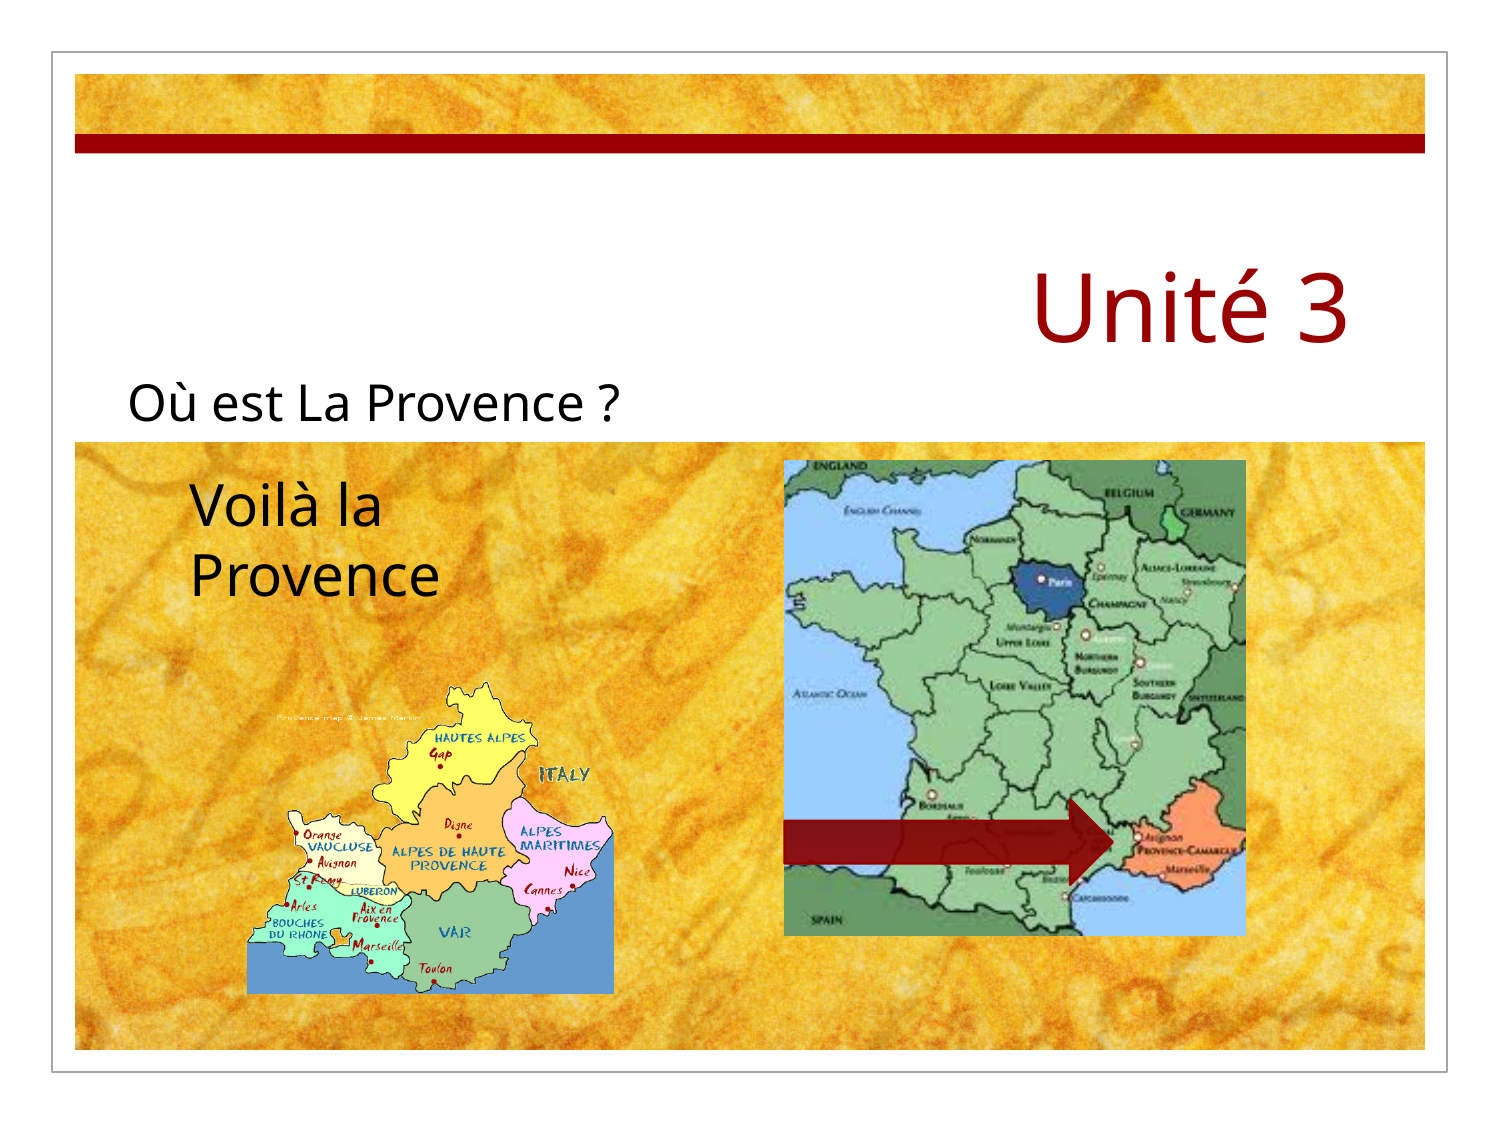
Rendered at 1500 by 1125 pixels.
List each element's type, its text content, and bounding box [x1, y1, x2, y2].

subtitle Où est La Provence ? [112, 362, 1392, 439]
text_box Voilà la Provence [175, 460, 517, 686]
picture [75, 74, 1425, 134]
picture [75, 442, 1425, 1050]
title Unité 3 [112, 158, 1392, 362]
